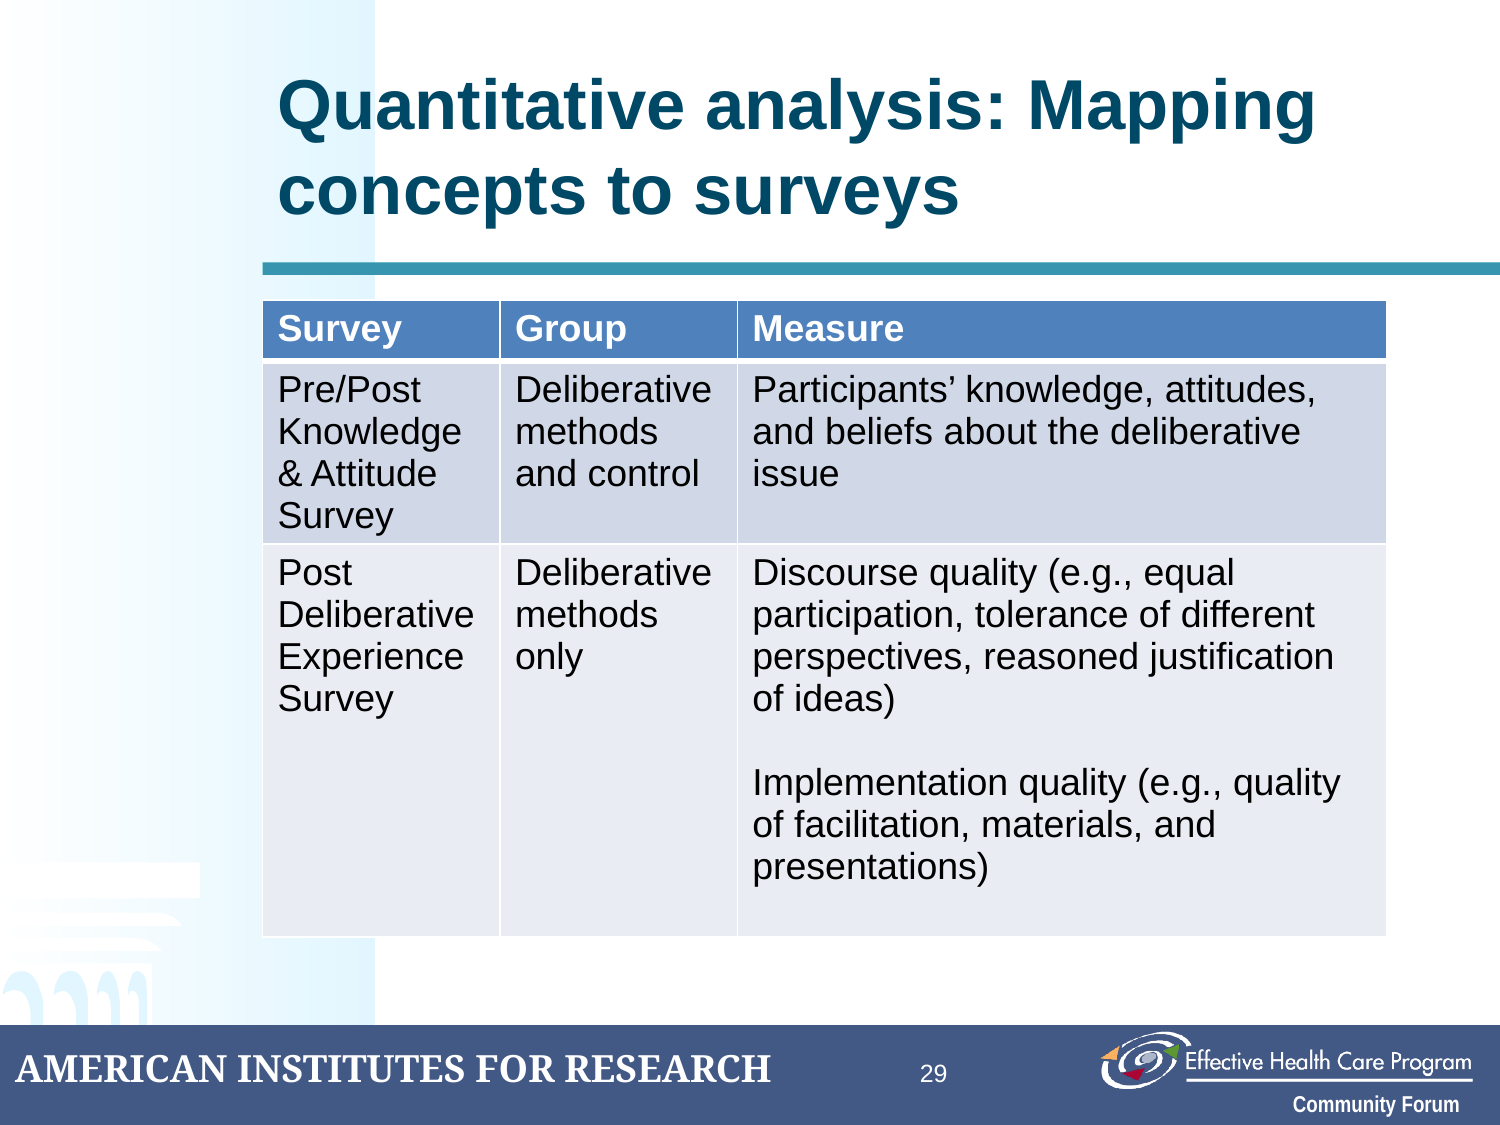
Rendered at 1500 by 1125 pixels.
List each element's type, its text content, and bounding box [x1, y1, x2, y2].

table_cell Participants’ knowledge, attitudes, and beliefs about the deliberative issue [738, 364, 1386, 543]
title Quantitative analysis: Mapping concepts to surveys [262, 49, 1475, 238]
picture [1100, 1031, 1473, 1089]
table_cell Post Deliberative Experience Survey [263, 545, 499, 936]
table_header Measure [738, 301, 1386, 358]
table_cell Discourse quality (e.g., equal participation, tolerance of different perspectives, reasoned justification of ideas) Implementation quality (e.g., quality of facilitation, materials, and presentations) [738, 545, 1386, 936]
table_header Survey [263, 301, 499, 358]
table_cell Pre/Post Knowledge & Attitude Survey [263, 364, 499, 543]
table_header Group [501, 301, 737, 358]
table_cell Deliberative methods and control [501, 364, 737, 543]
table_cell Deliberative methods only [501, 545, 737, 936]
